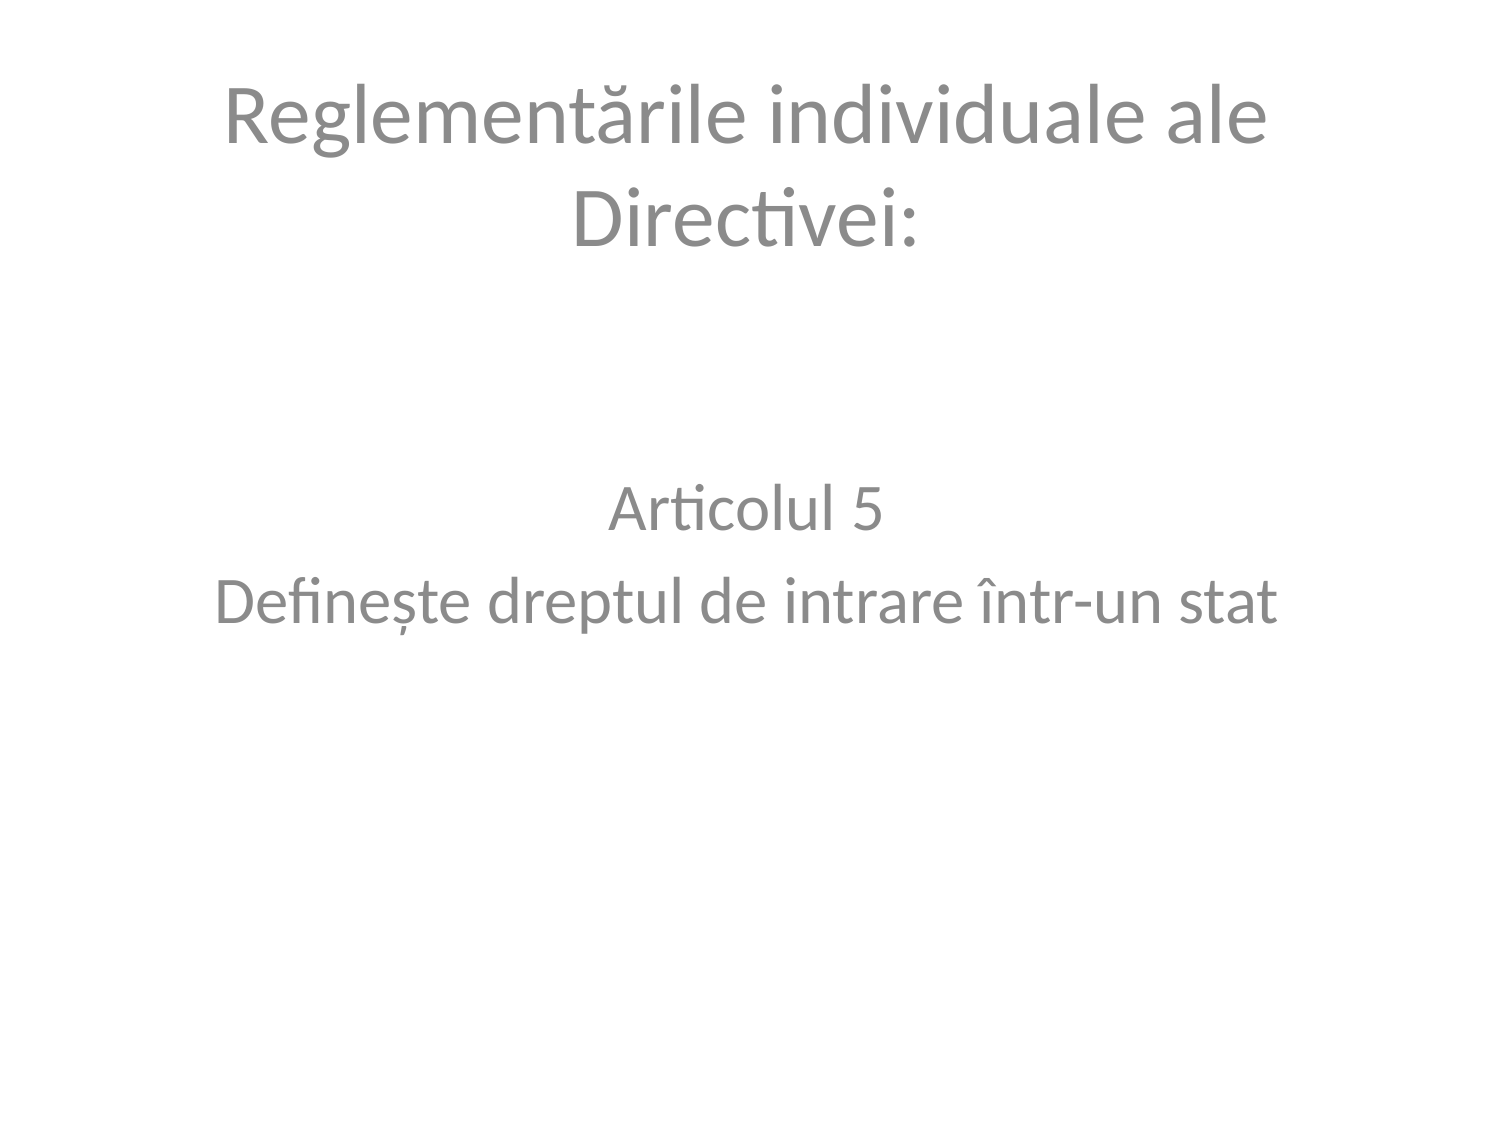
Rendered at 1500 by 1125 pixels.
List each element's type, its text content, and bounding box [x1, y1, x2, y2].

subtitle Reglementările individuale ale Directivei: Articolul 5 Definește dreptul de intrare într-un stat [48, 50, 1446, 1063]
